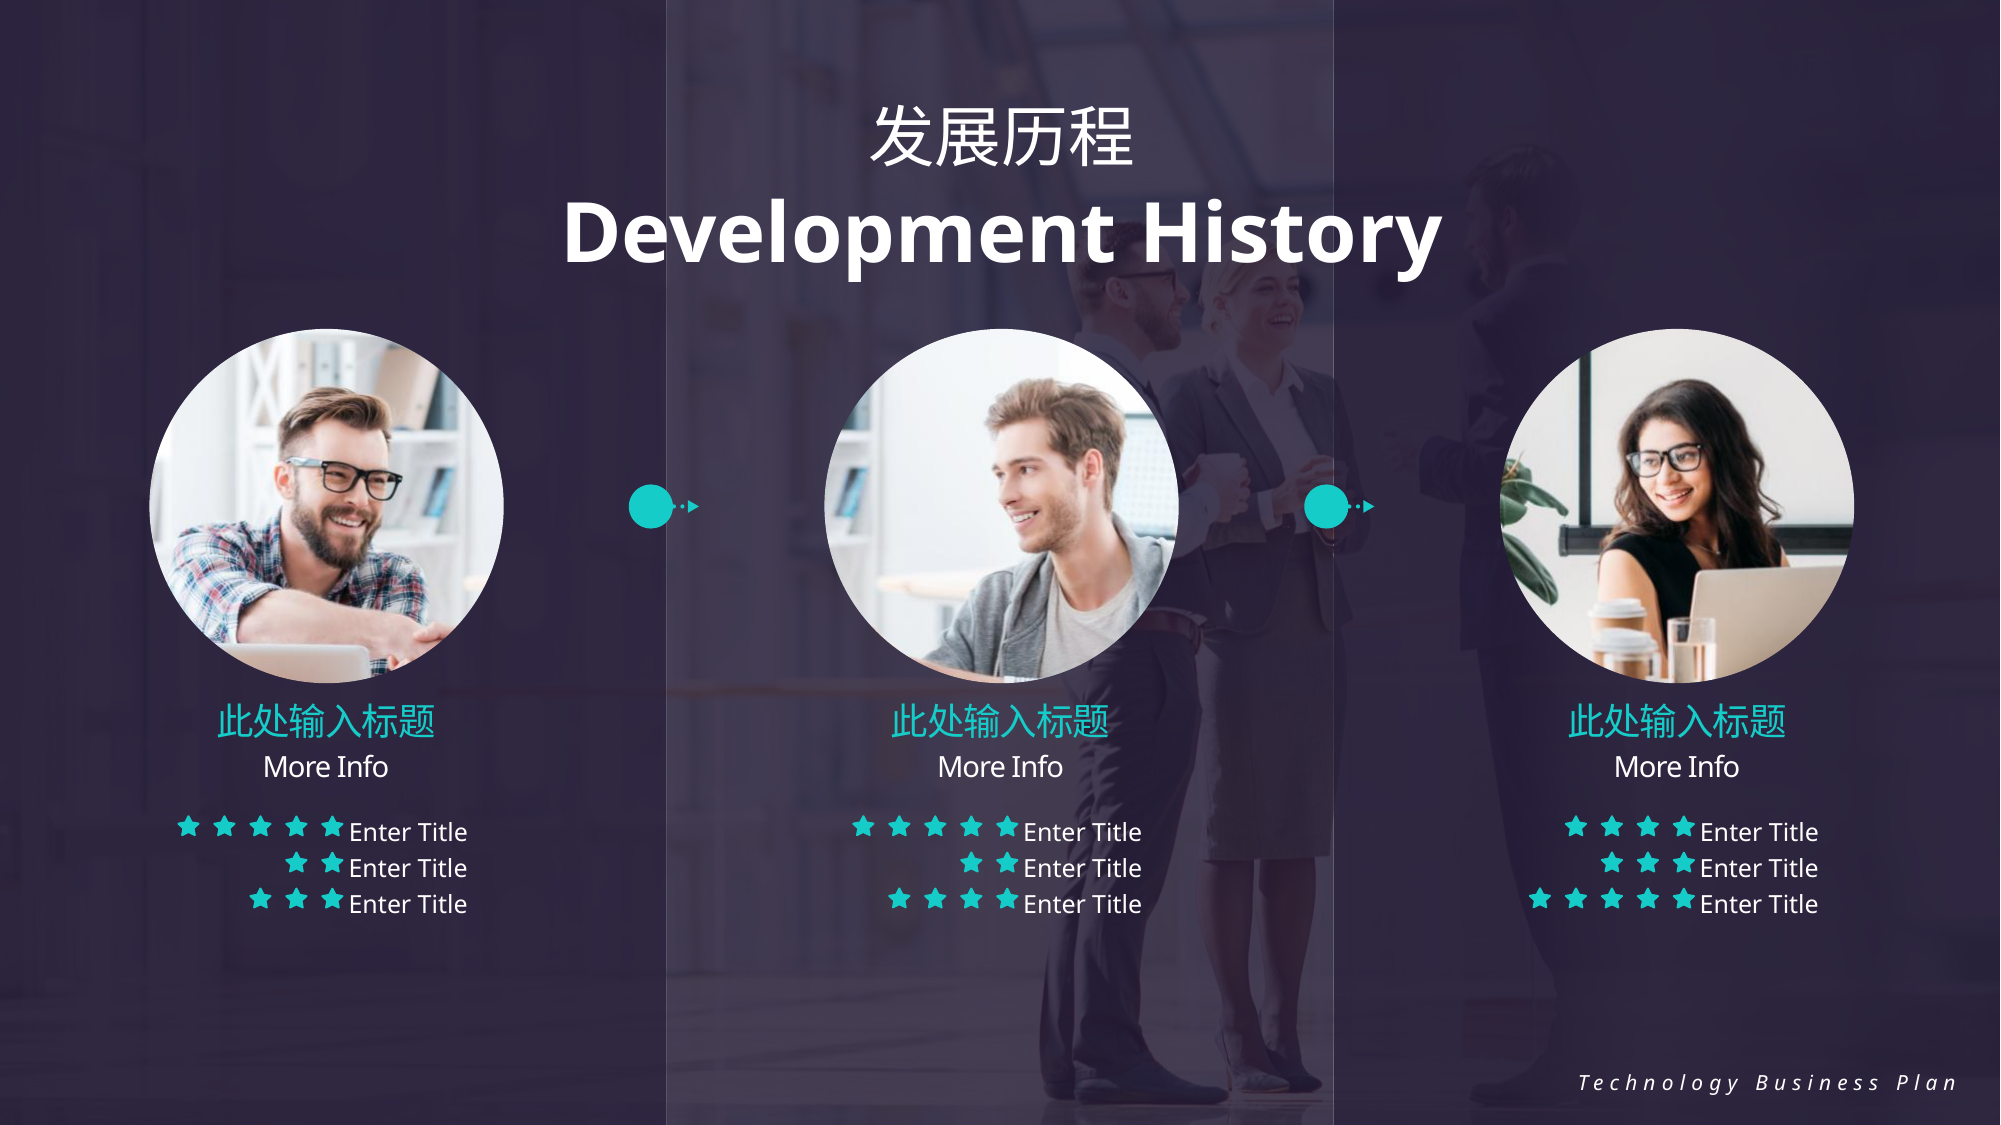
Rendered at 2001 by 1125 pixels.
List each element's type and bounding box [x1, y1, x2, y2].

picture [0, 0, 2000, 1125]
text_box [1347, 500, 1375, 513]
text_box [671, 500, 699, 513]
text_box [177, 815, 344, 909]
text_box [852, 815, 1019, 909]
text_box [1529, 815, 1695, 909]
